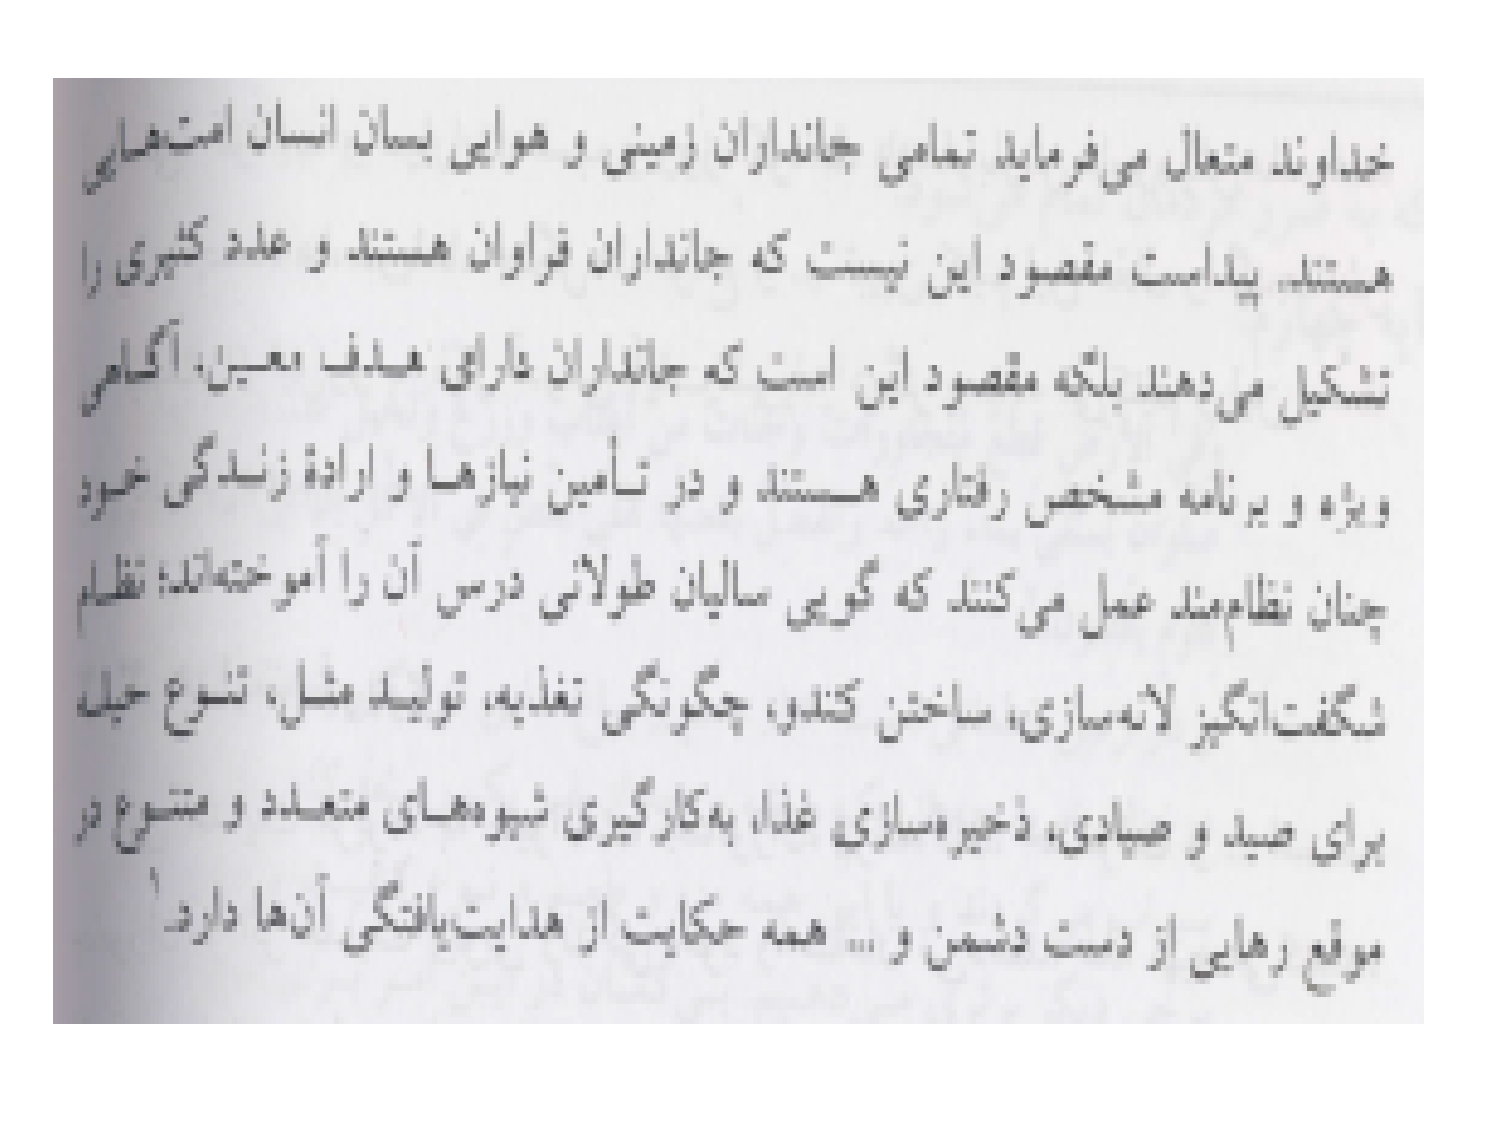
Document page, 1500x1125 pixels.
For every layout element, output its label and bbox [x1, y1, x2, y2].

picture [52, 77, 1424, 1024]
